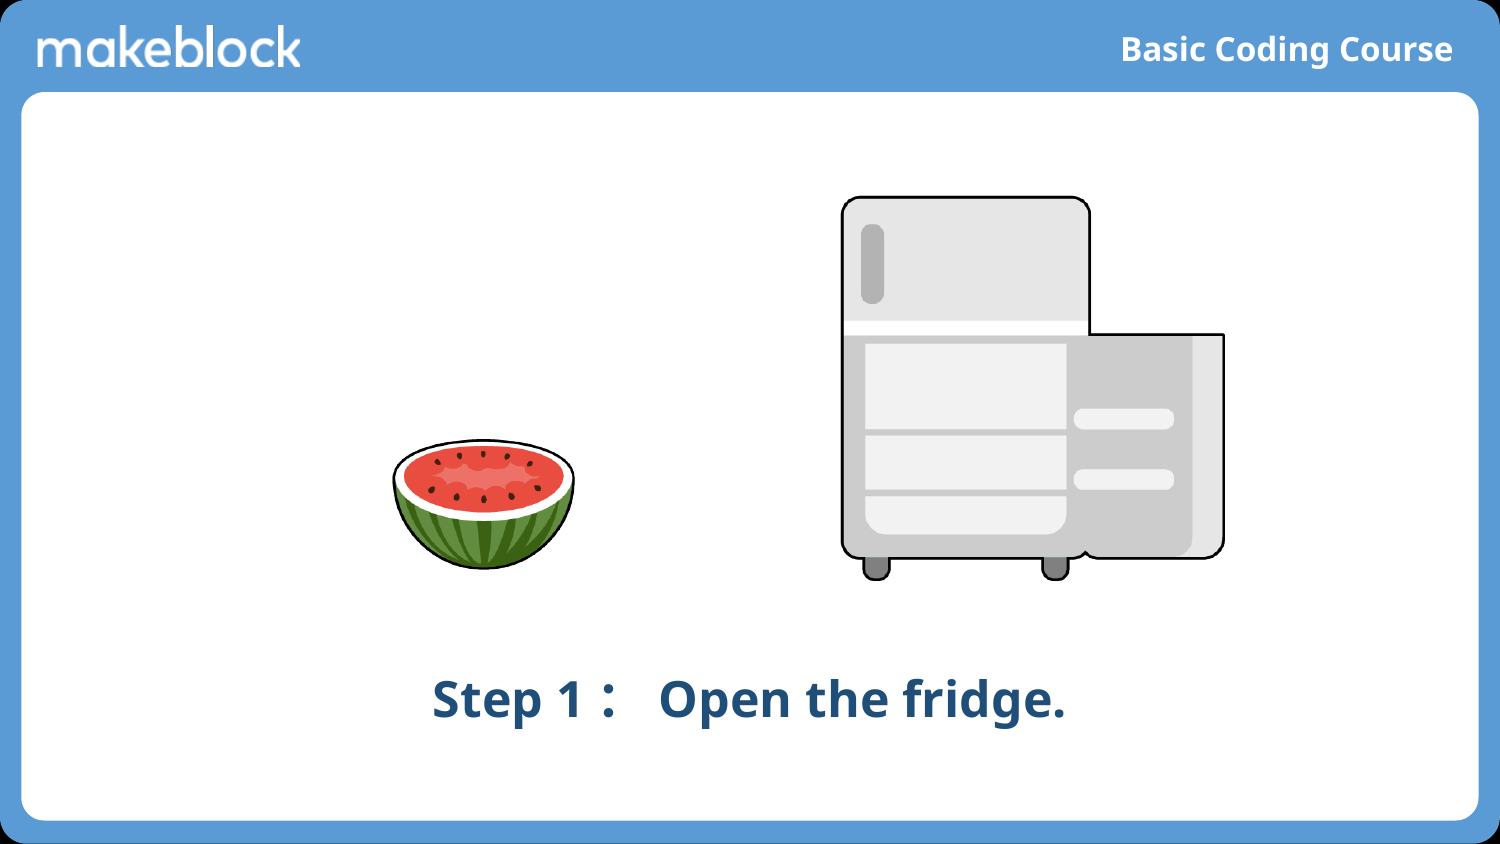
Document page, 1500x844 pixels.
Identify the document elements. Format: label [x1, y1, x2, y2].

text_box [0, 0, 1500, 844]
picture [840, 195, 1225, 581]
picture [392, 438, 575, 570]
